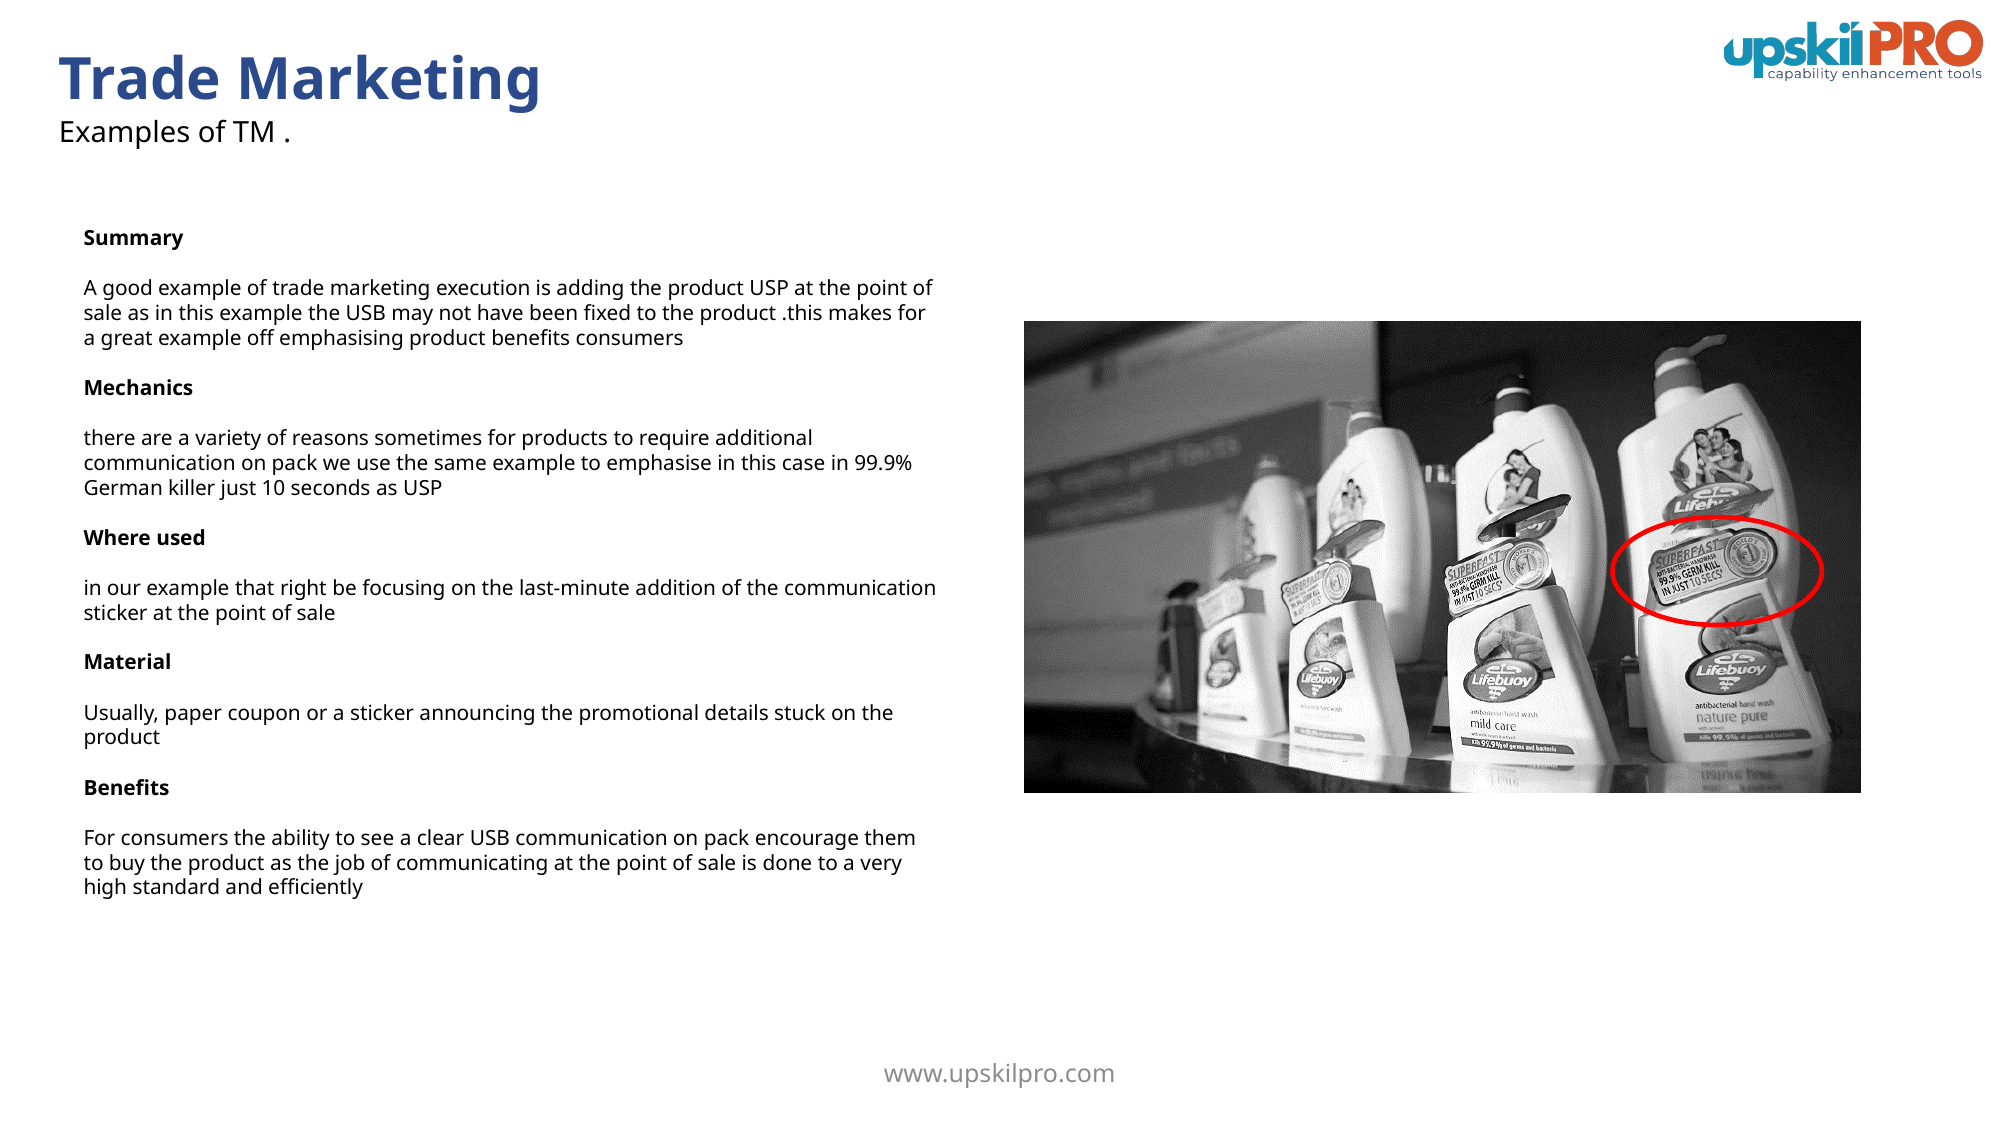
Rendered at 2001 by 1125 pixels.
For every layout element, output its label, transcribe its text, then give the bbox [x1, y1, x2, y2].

text_box Summary A good example of trade marketing execution is adding the product USP at the point of sale as in this example the USB may not have been fixed to the product .this makes for a great example off emphasising product benefits consumers Mechanics there are a variety of reasons sometimes for products to require additional communication on pack we use the same example to emphasise in this case in 99.9% German killer just 10 seconds as USP Where used in our example that right be focusing on the last-minute addition of the communication sticker at the point of sale Material Usually, paper coupon or a sticker announcing the promotional details stuck on the product Benefits For consumers the ability to see a clear USB communication on pack encourage them to buy the product as the job of communicating at the point of sale is done to a very high standard and efficiently [68, 217, 954, 907]
footer www.upskilpro.com [662, 1042, 1338, 1103]
picture [1724, 20, 1983, 81]
text_box Trade Marketing Examples of TM . [44, 34, 1349, 157]
picture [1024, 321, 1861, 793]
